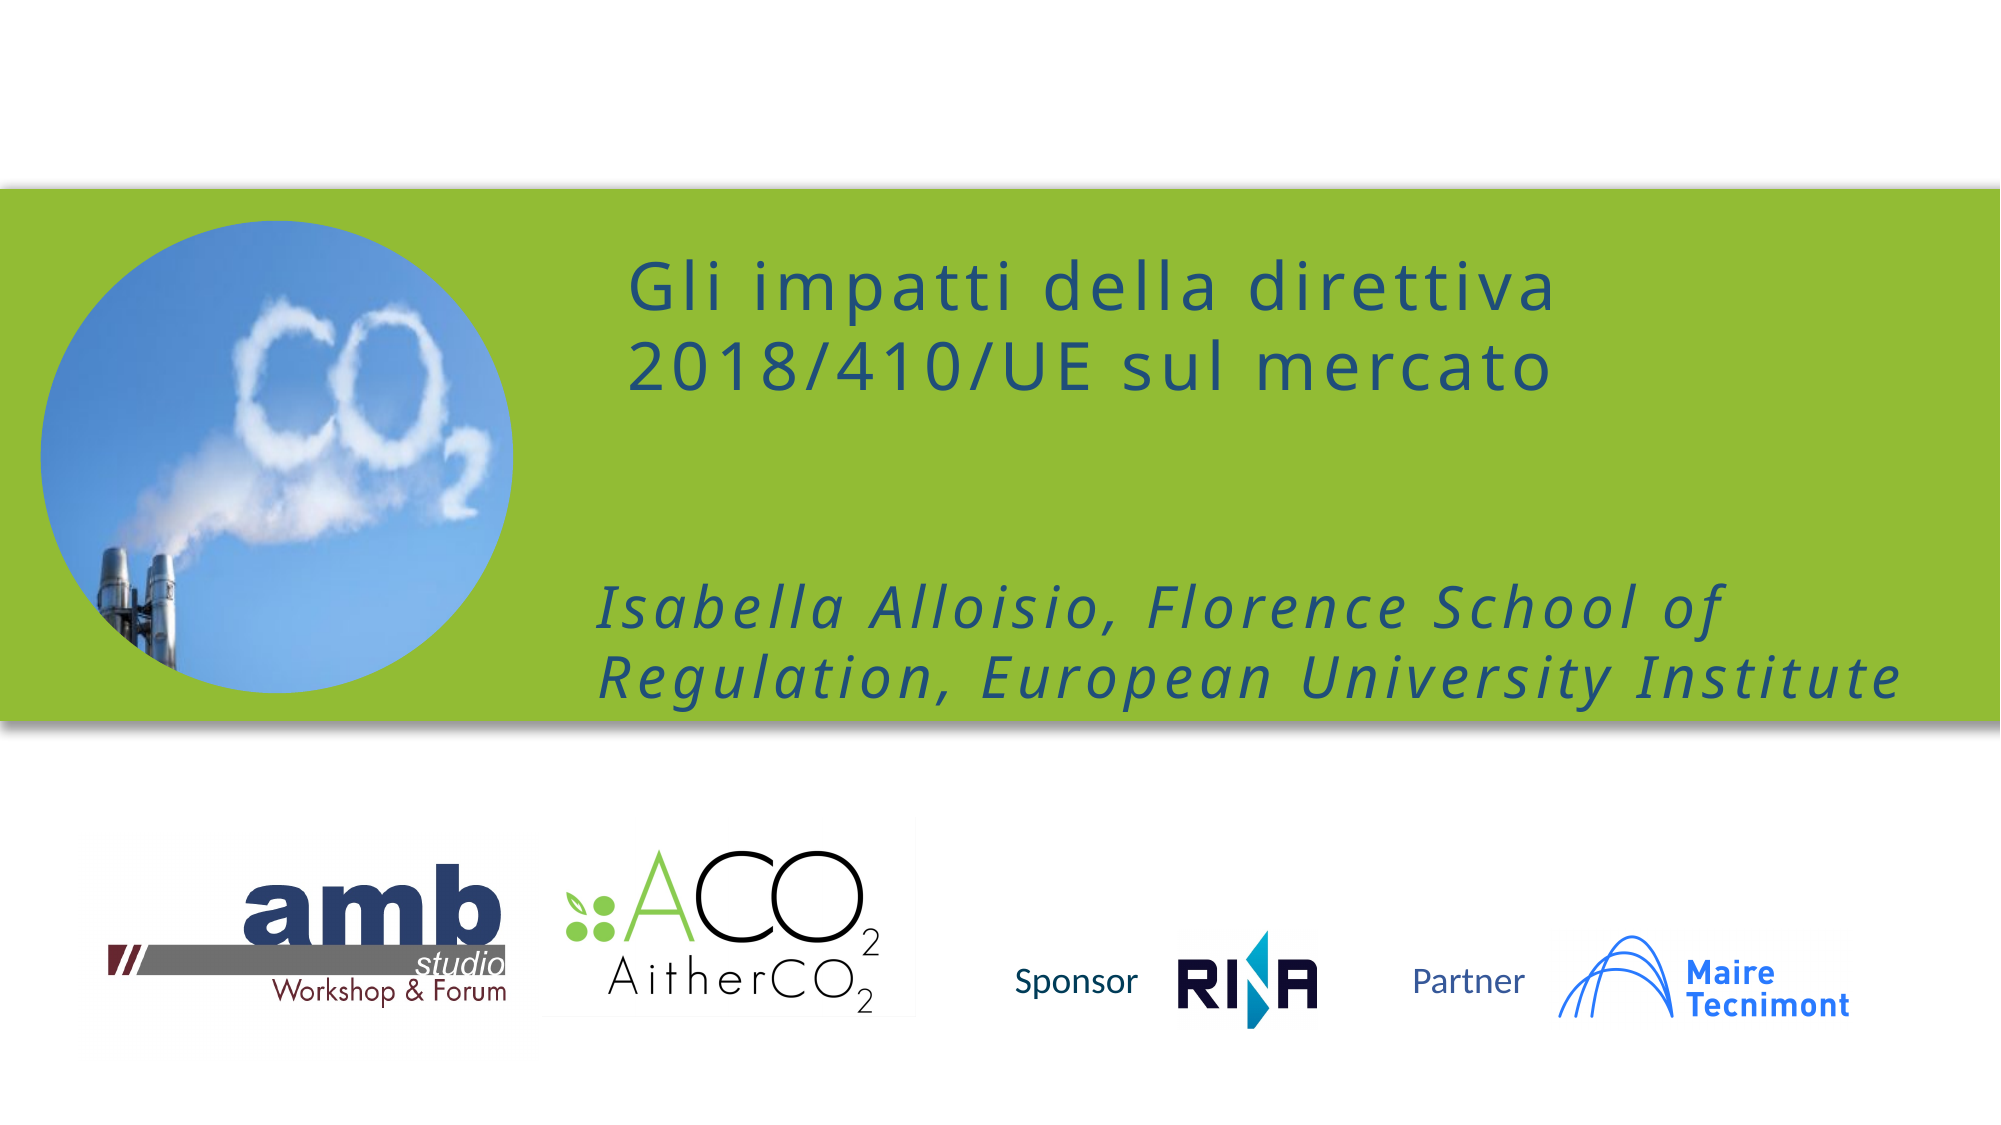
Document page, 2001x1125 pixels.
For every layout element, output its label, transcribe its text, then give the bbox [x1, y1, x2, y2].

picture [1177, 929, 1318, 1030]
text_box [0, 188, 2000, 722]
text_box Gli impatti della direttiva 2018/410/UE sul mercato [612, 236, 1960, 412]
picture [78, 832, 539, 1061]
picture [40, 220, 514, 694]
picture [542, 817, 916, 1017]
text_box Isabella Alloisio, Florence School of Regulation, European University Institute [582, 563, 1960, 718]
picture [1549, 928, 1853, 1031]
text_box Partner [1397, 949, 1549, 1009]
text_box Sponsor [999, 949, 1177, 1009]
